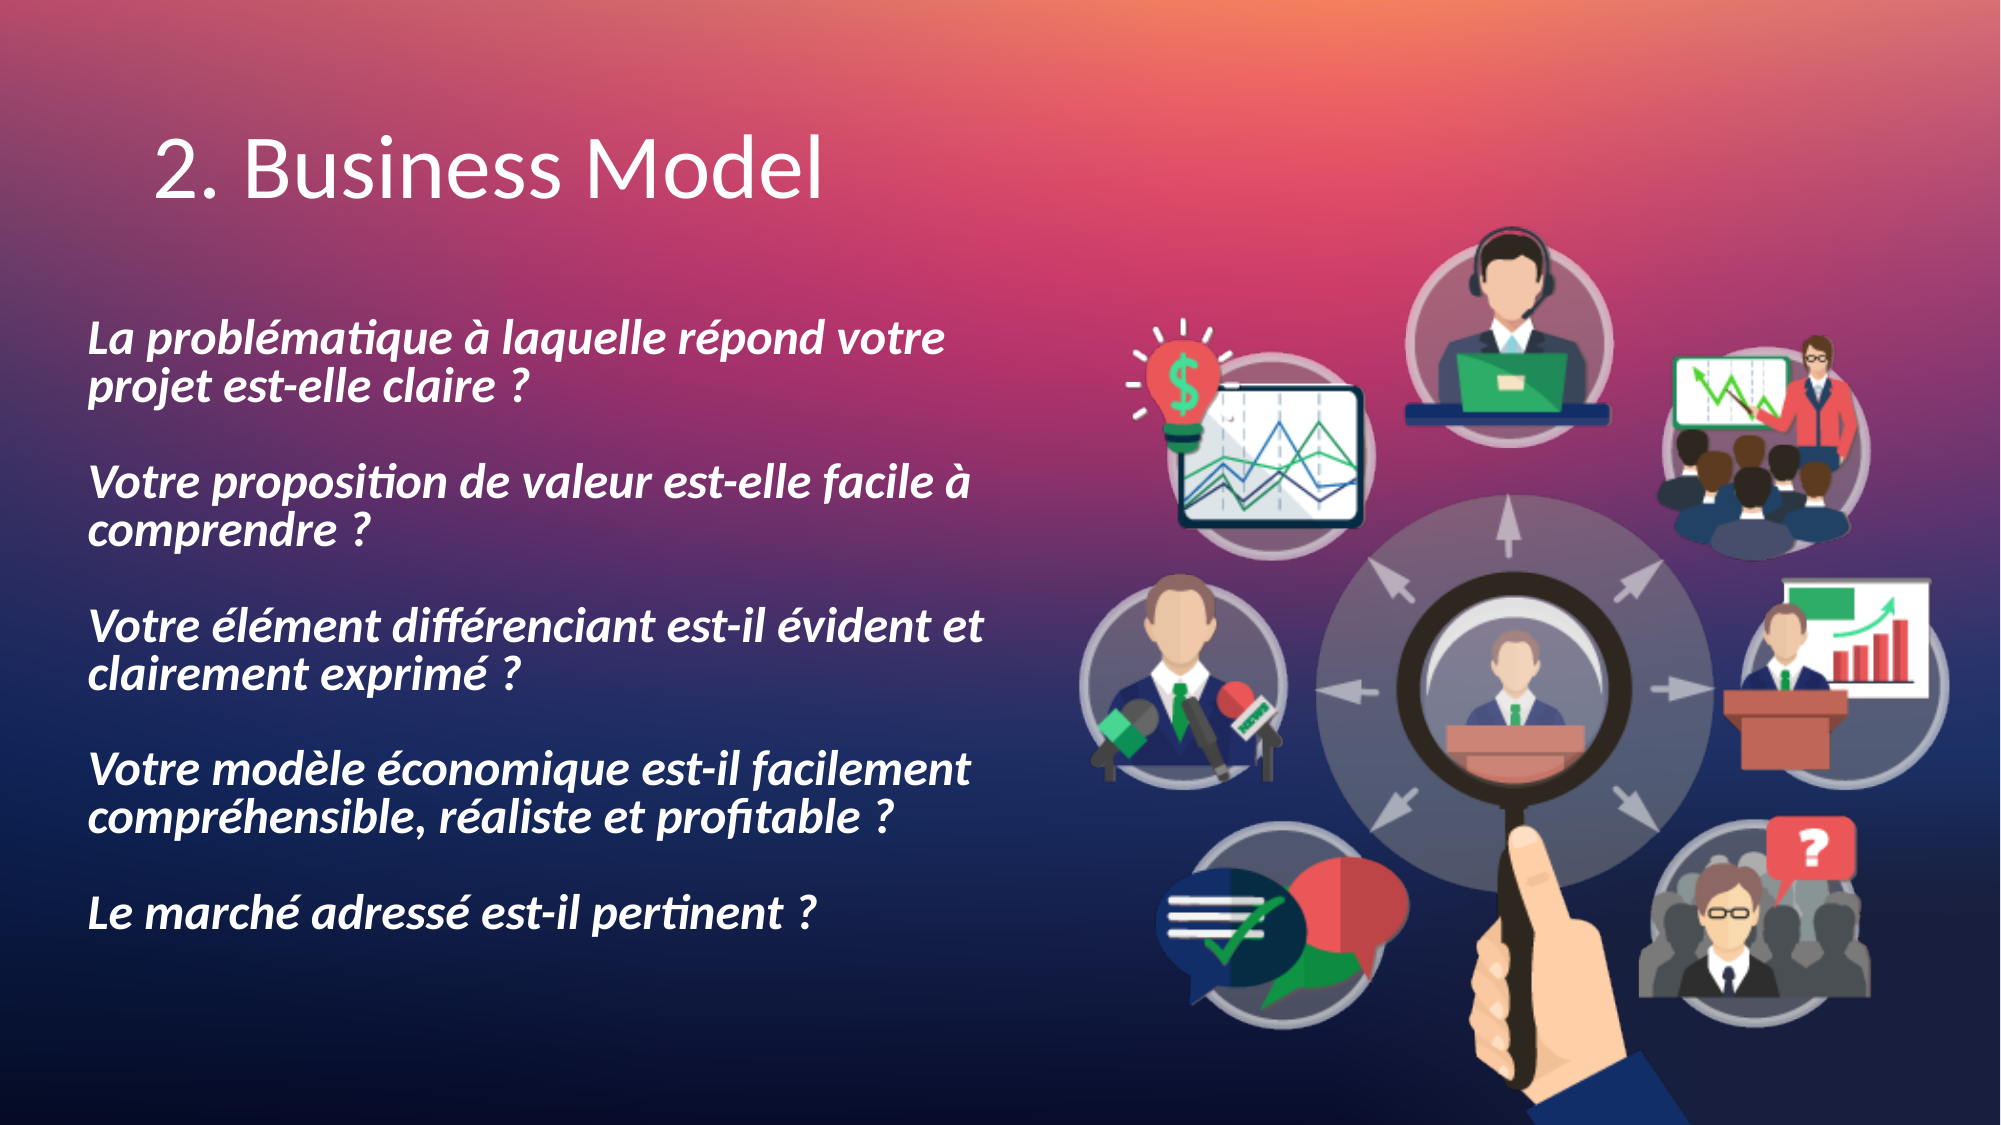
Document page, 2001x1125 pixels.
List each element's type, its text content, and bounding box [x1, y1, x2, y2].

picture [0, 0, 2001, 1125]
list La problématique à laquelle répond votre projet est-elle claire ? Votre proposition de valeur est-elle facile à comprendre ? Votre élément différenciant est-il évident et clairement exprimé ? Votre modèle économique est-il facilement compréhensible, réaliste et profitable ? Le marché adressé est-il pertinent ? [72, 248, 1038, 1083]
title 2. Business Model [137, 59, 1863, 248]
